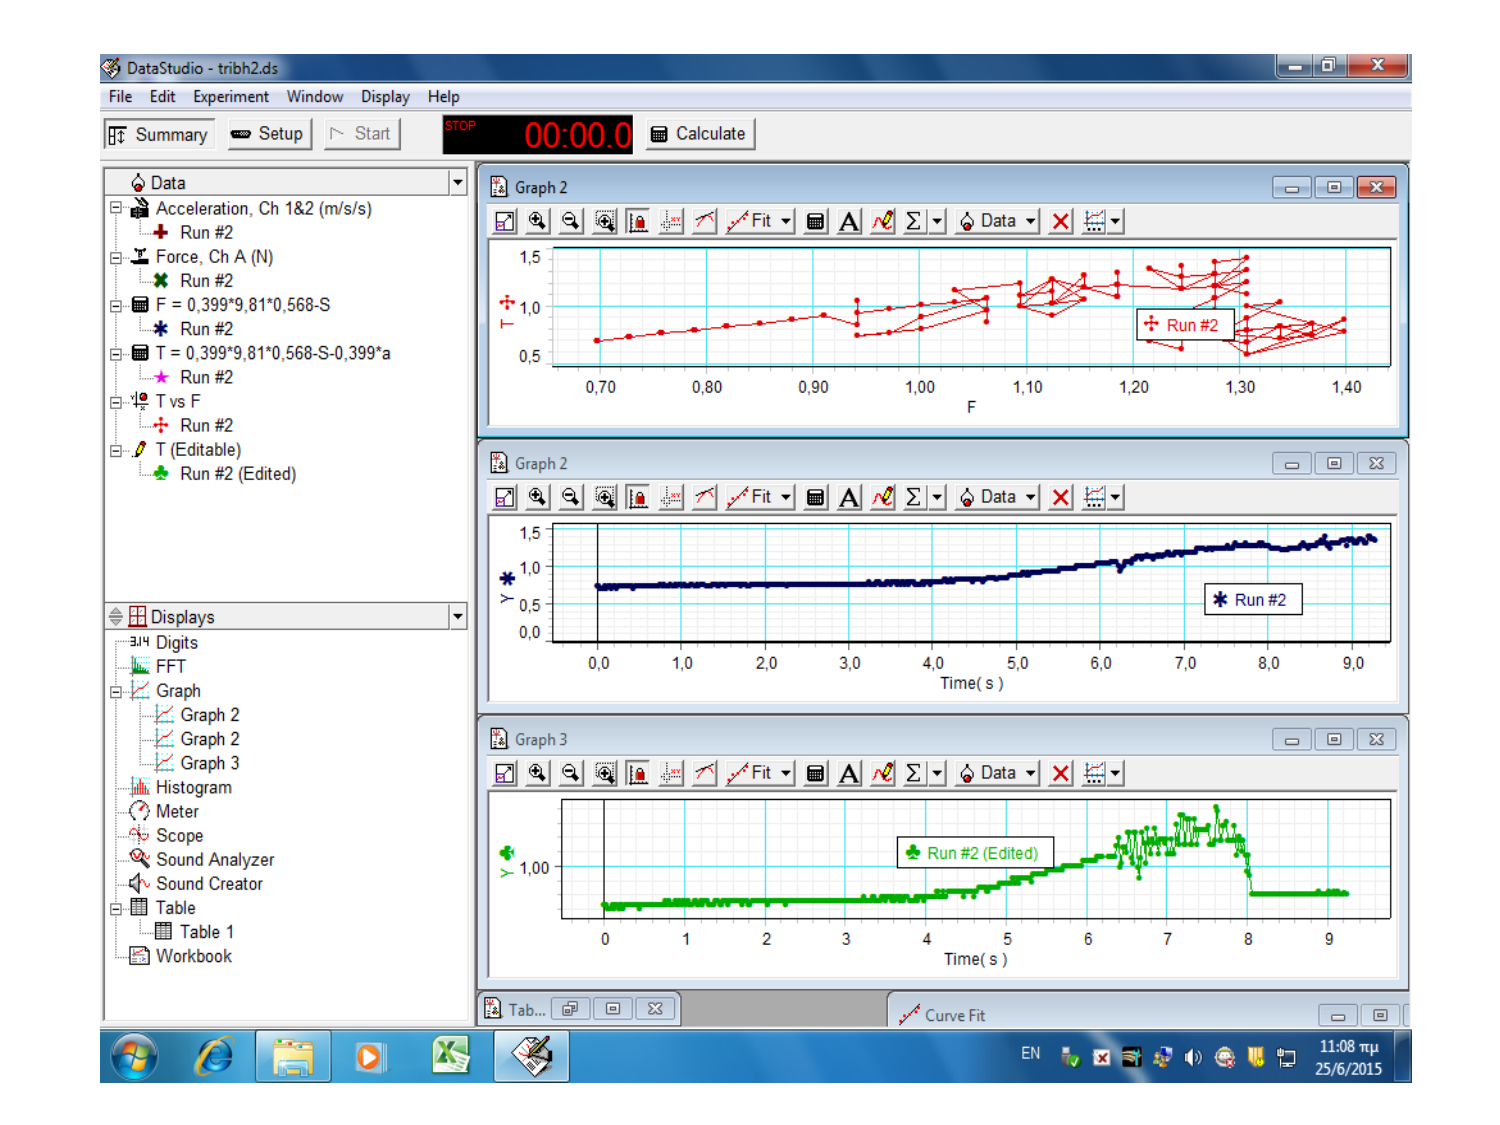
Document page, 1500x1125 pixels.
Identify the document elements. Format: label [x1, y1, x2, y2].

picture [100, 54, 1412, 1083]
